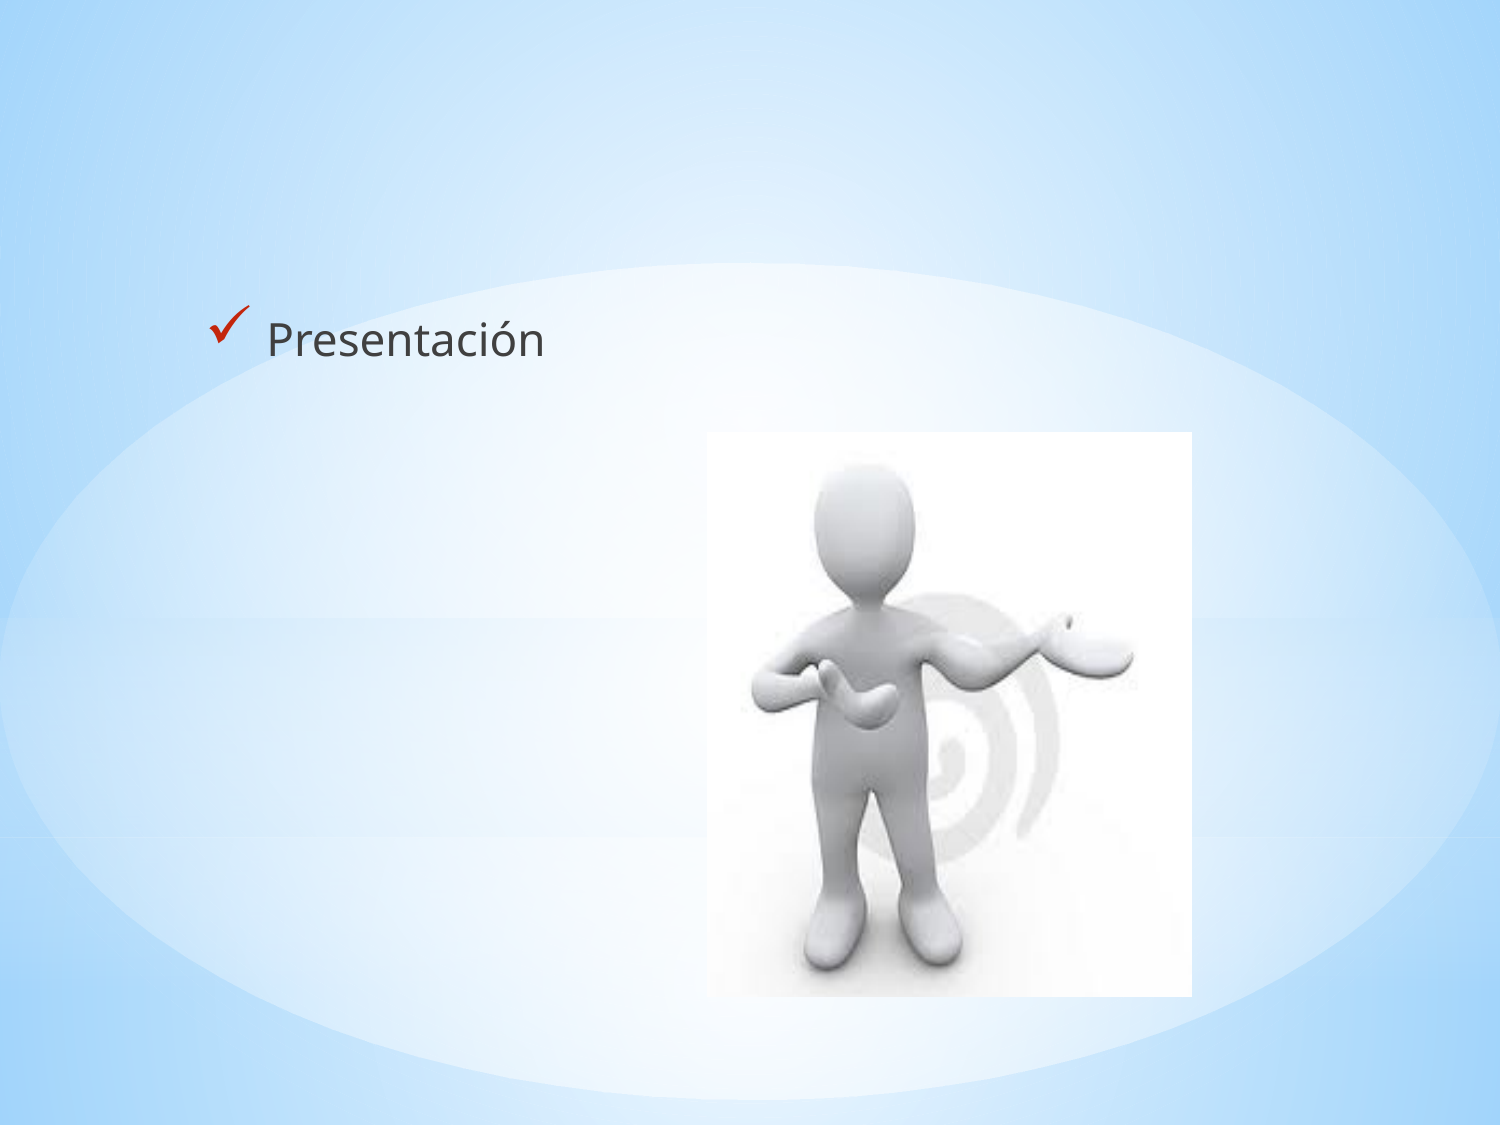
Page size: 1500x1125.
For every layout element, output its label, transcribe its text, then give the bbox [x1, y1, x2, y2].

picture [707, 432, 1193, 997]
list Presentación [182, 302, 1233, 873]
